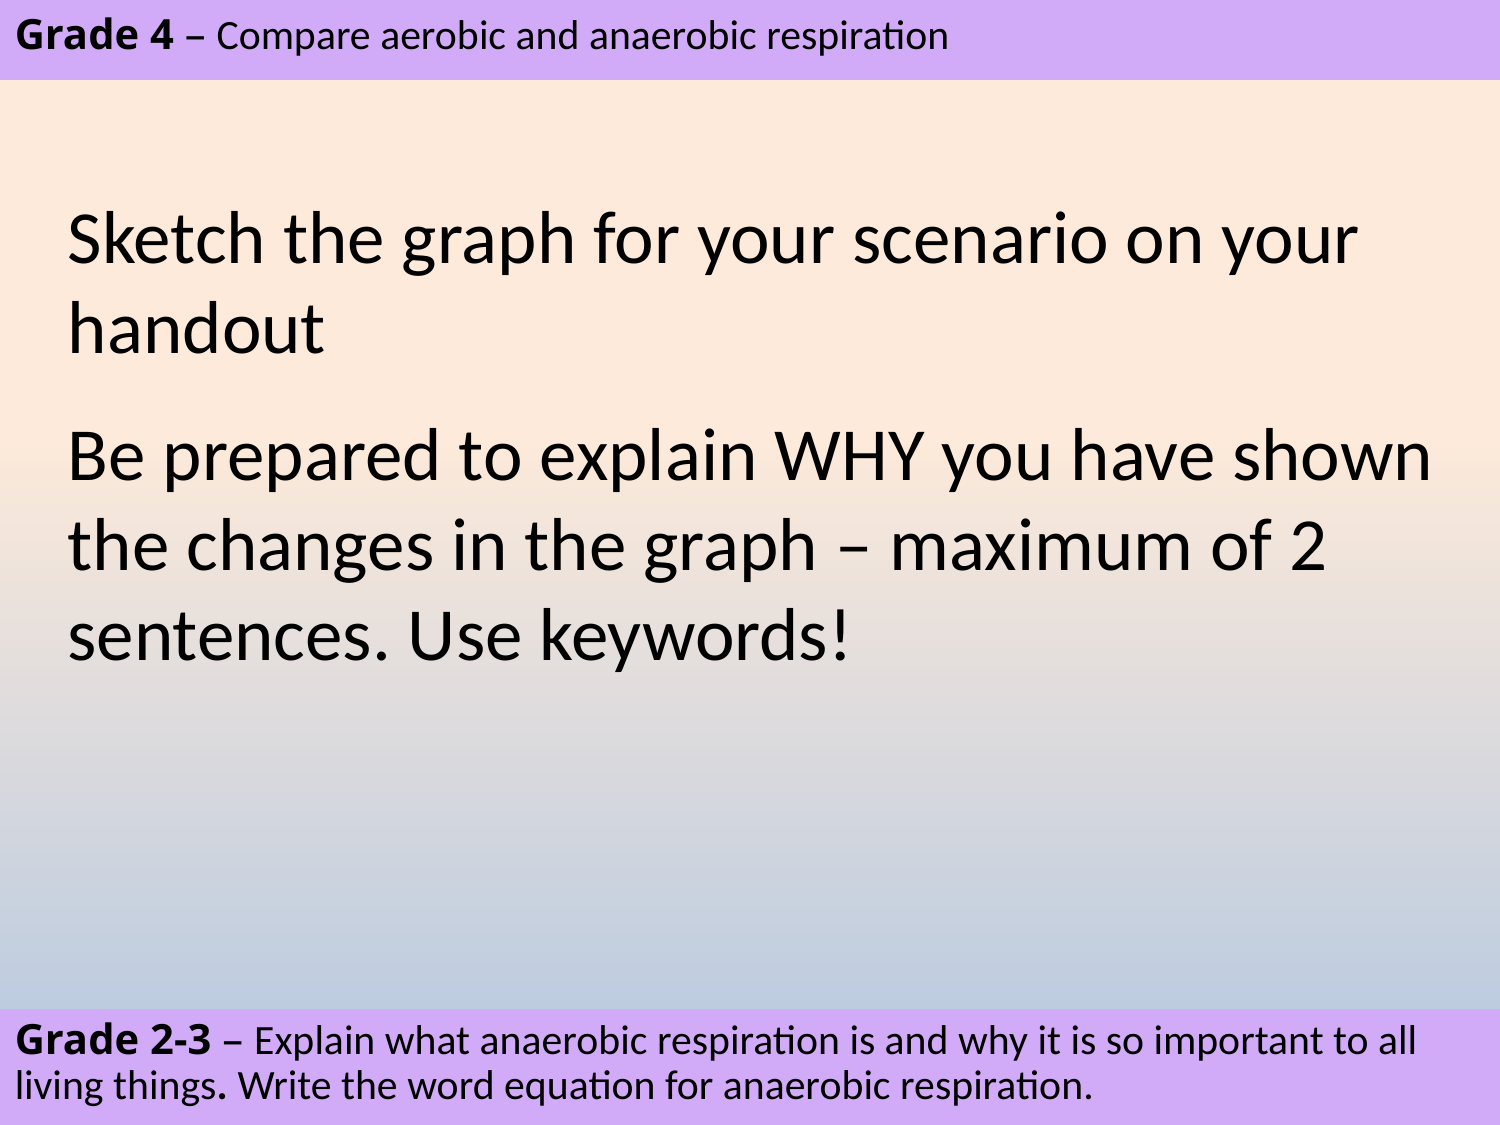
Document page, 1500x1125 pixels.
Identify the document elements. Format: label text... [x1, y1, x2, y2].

text_box [0, 175, 1500, 1009]
text_box Grade 4 – Compare aerobic and anaerobic respiration [0, 0, 1500, 175]
text_box Grade 2-3 – Explain what anaerobic respiration is and why it is so important to all living things. Write the word equation for anaerobic respiration. [0, 1011, 1500, 1125]
text_box Sketch the graph for your scenario on your handout Be prepared to explain WHY you have shown the changes in the graph – maximum of 2 sentences. Use keywords! [53, 180, 1500, 684]
